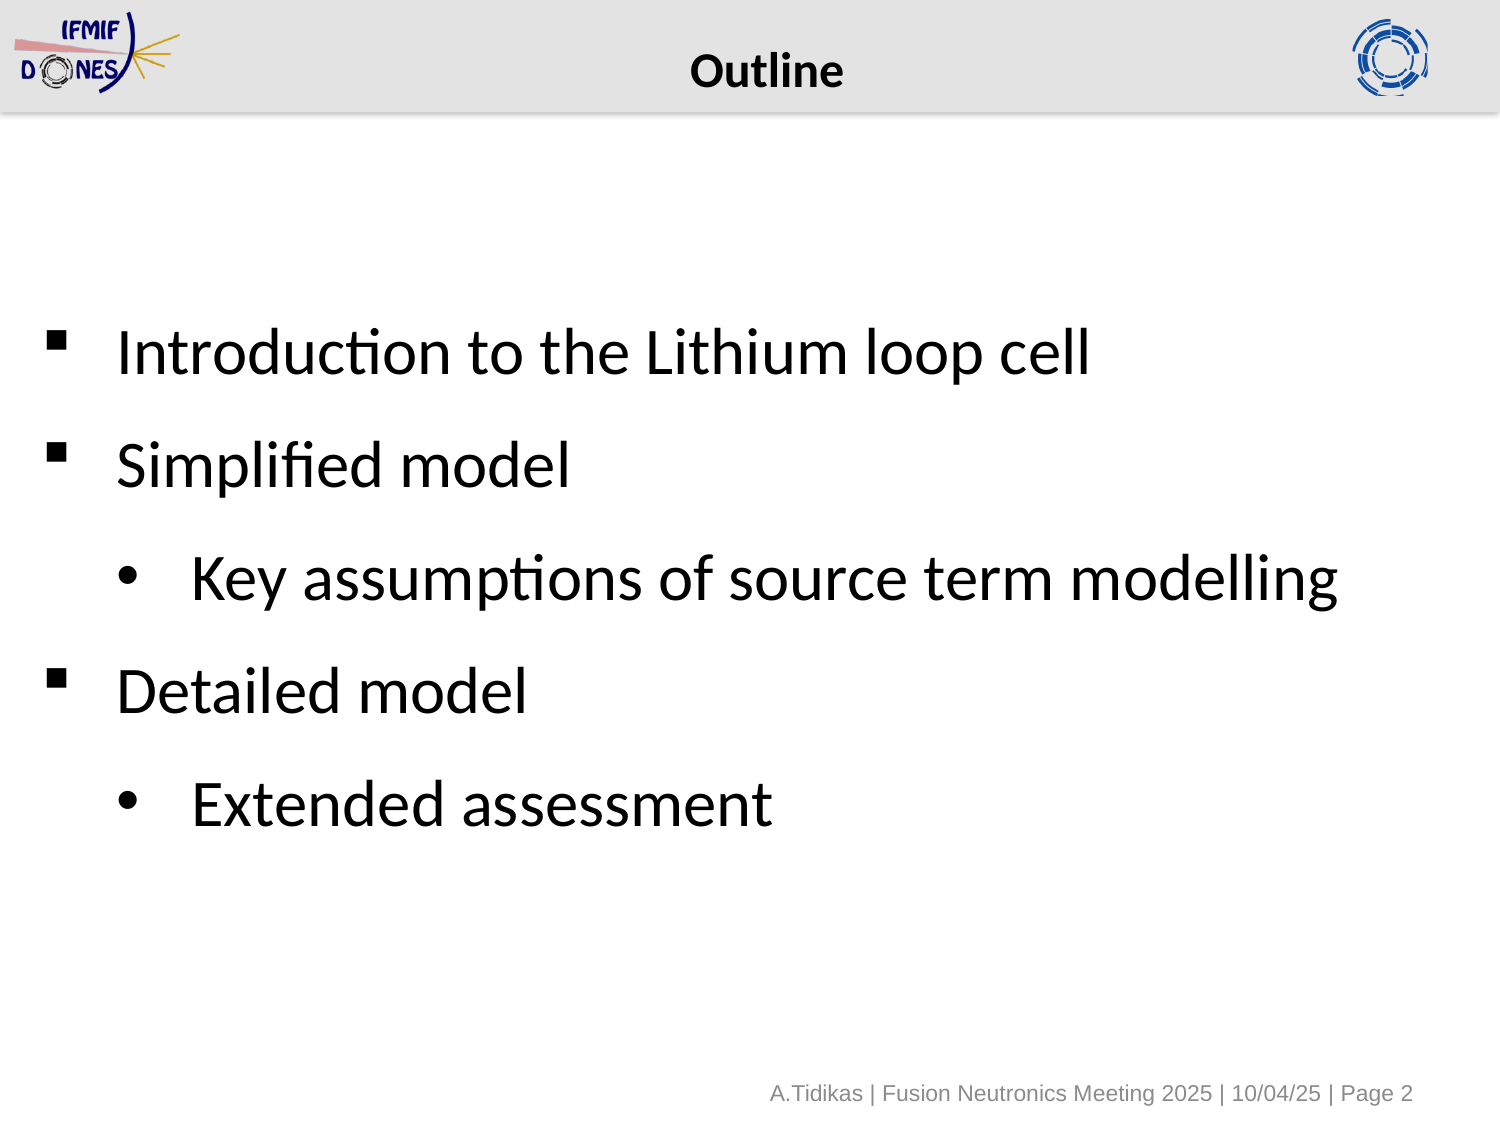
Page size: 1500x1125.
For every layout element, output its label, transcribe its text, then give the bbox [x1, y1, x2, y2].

footer A.Tidikas | Fusion Neutronics Meeting 2025 | 10/04/25 | Page 2 [76, 1070, 1429, 1115]
text_box Introduction to the Lithium loop cell Simplified model Key assumptions of source term modelling Detailed model Extended assessment [26, 288, 1447, 847]
picture [5, 7, 180, 102]
title Outline [206, 26, 1329, 102]
